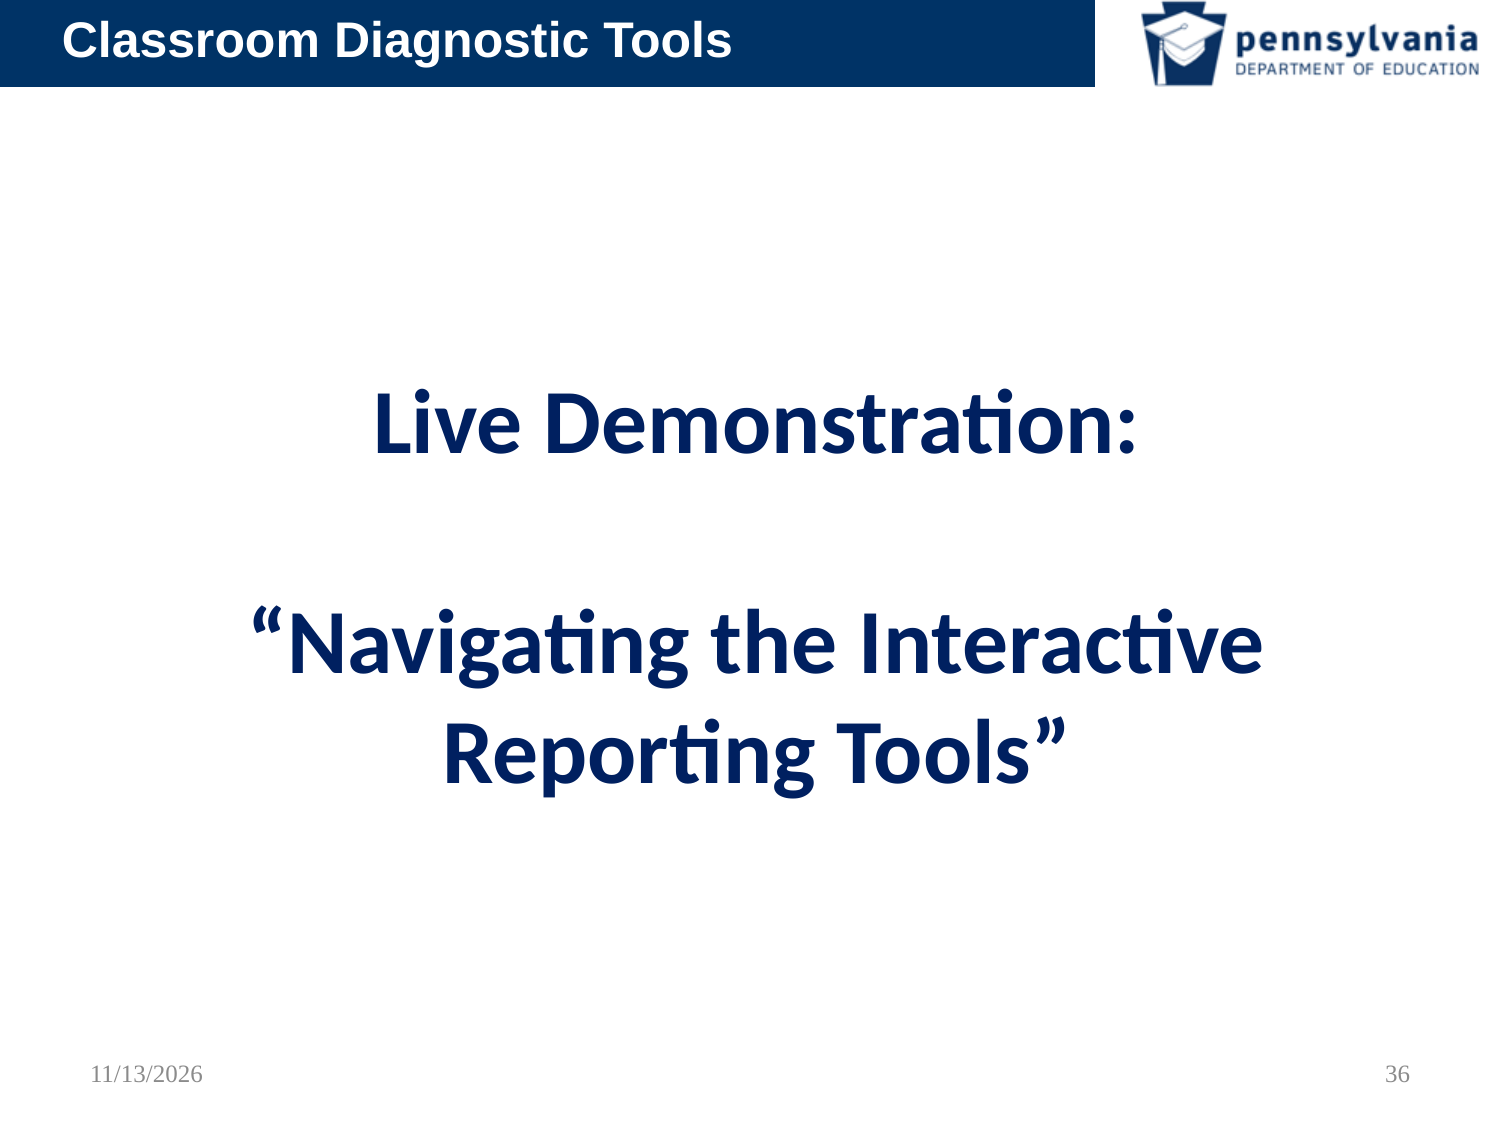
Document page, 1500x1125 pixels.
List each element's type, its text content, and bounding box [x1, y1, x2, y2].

slide_number 36 [1074, 1042, 1425, 1103]
title Live Demonstration: “Navigating the Interactive Reporting Tools” [81, 487, 1433, 676]
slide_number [75, 1042, 425, 1103]
picture [1134, 0, 1485, 90]
